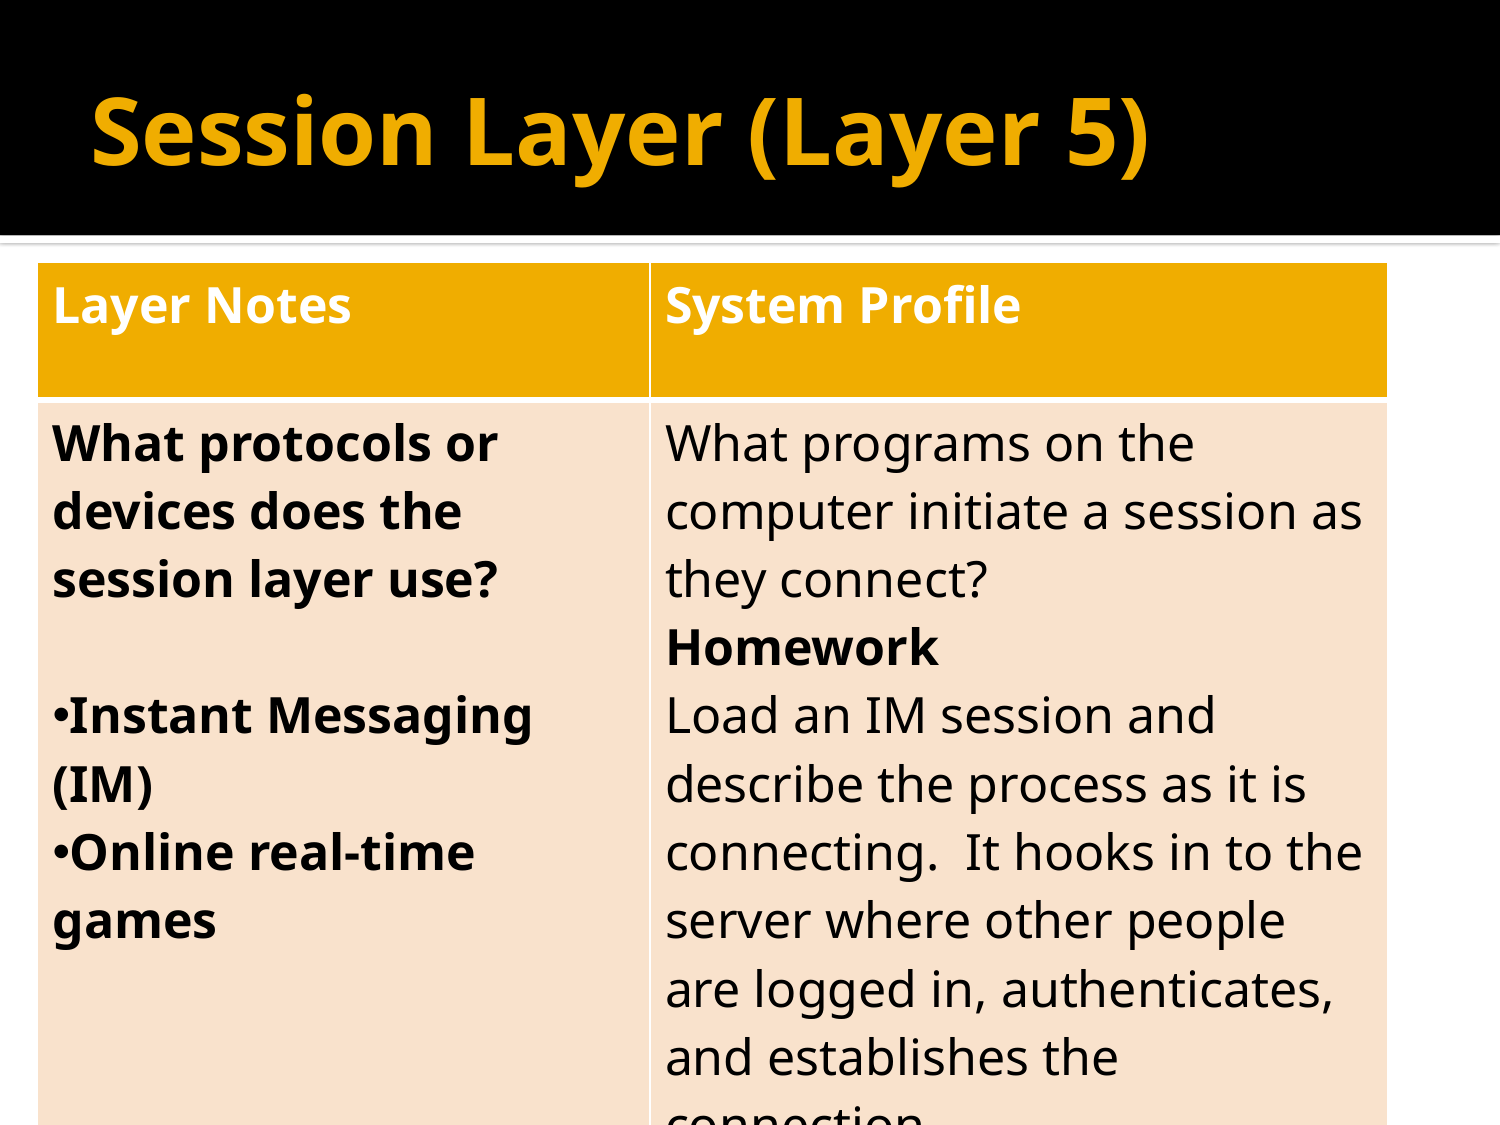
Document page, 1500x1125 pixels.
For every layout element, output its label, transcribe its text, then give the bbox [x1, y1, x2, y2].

table_header Layer Notes [38, 263, 649, 397]
table_header System Profile [651, 263, 1387, 397]
table_cell What protocols or devices does the session layer use? Instant Messaging (IM) Online real-time games [38, 403, 649, 1125]
title Session Layer (Layer 5) [75, 25, 1425, 231]
table_cell What programs on the computer initiate a session as they connect? Homework Load an IM session and describe the process as it is connecting. It hooks in to the server where other people are logged in, authenticates, and establishes the connection. IM another student in the class. Is there a lag? Why or why not? [651, 403, 1387, 1125]
